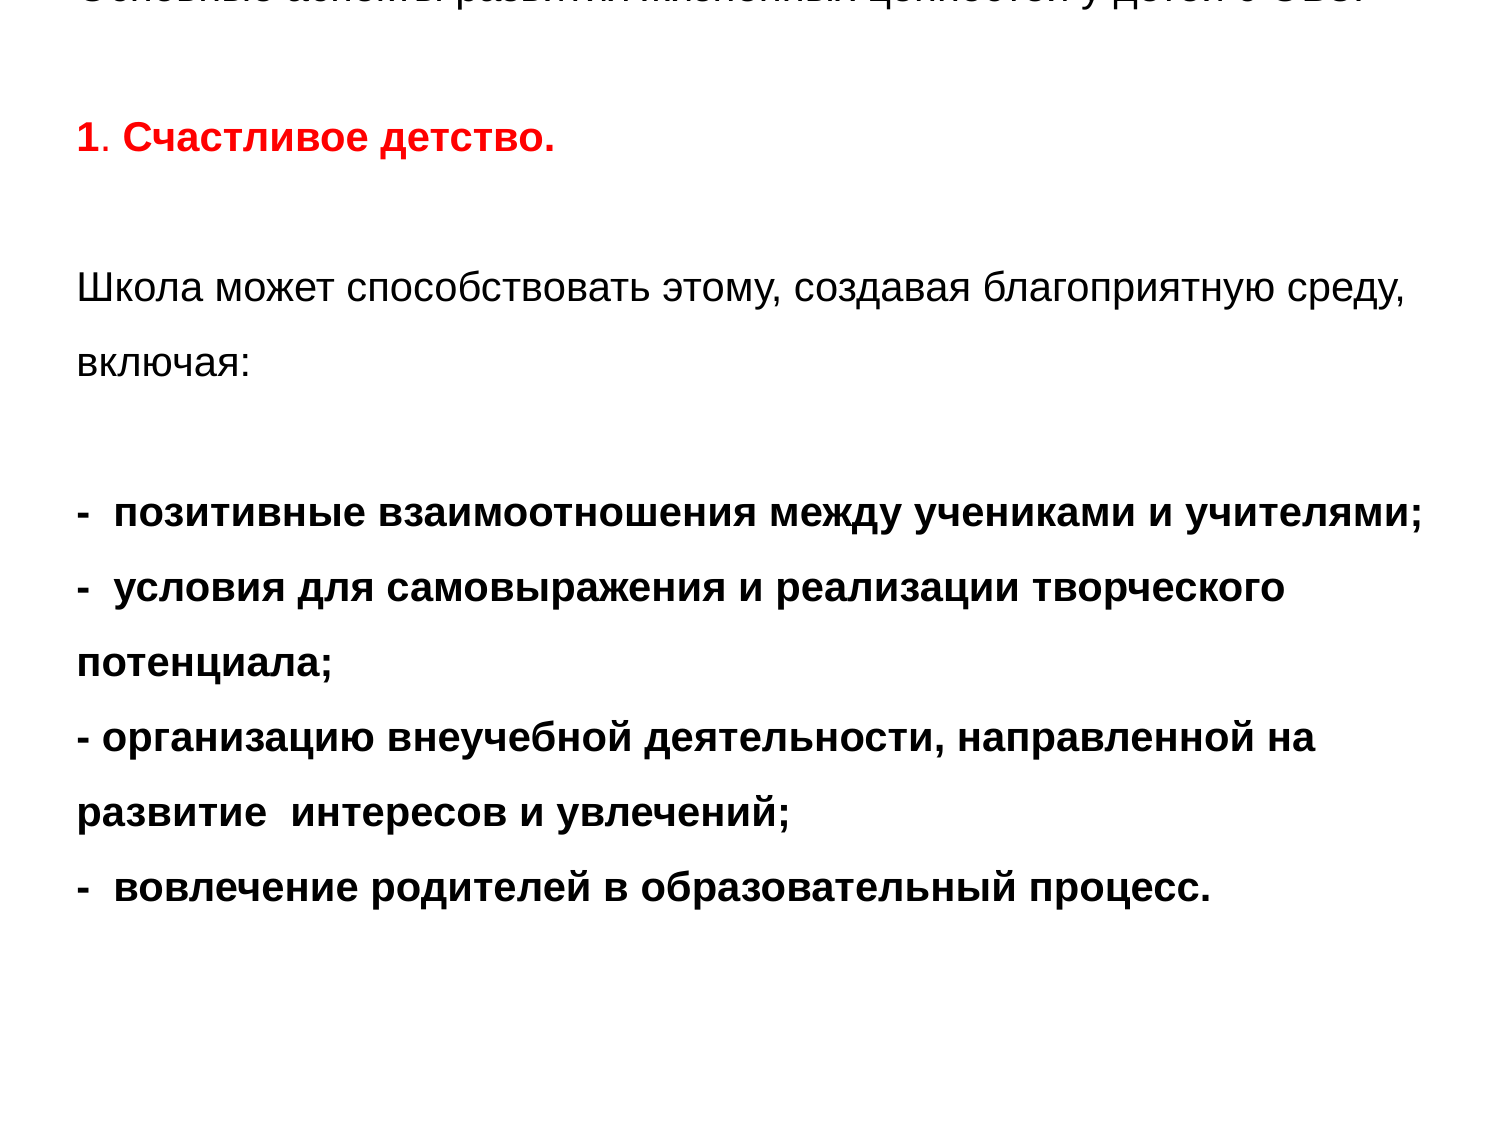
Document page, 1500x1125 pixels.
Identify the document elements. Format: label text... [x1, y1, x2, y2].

title Основные аспекты развития жизненных ценностей у детей с ОВЗ: 1. Счастливое детство. Школа может способствовать этому, создавая благоприятную среду, включая: - позитивные взаимоотношения между учениками и учителями; - условия для самовыражения и реализации творческого потенциала; - организацию внеучебной деятельности, направленной на развитие интересов и увлечений; - вовлечение родителей в образовательный процесс. [61, 33, 1475, 1086]
